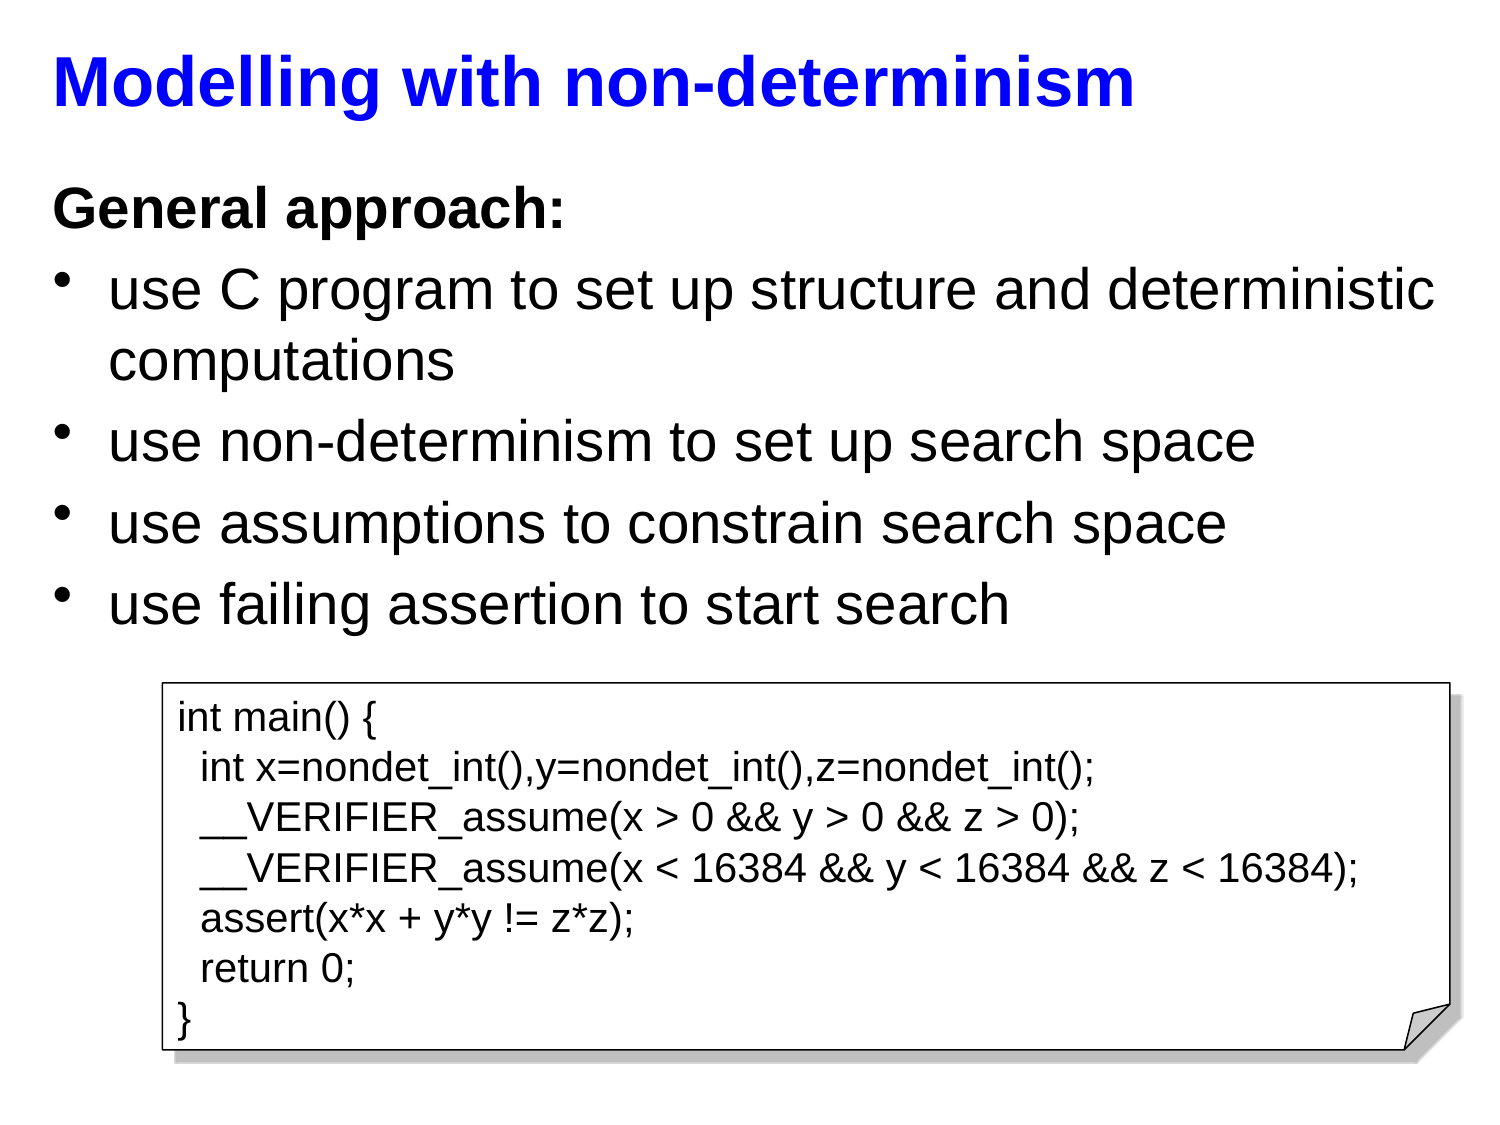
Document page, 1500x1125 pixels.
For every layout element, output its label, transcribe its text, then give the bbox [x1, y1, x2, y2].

text_box int main() { int x=nondet_int(),y=nondet_int(),z=nondet_int(); __VERIFIER_assume(x > 0 && y > 0 && z > 0); __VERIFIER_assume(x < 16384 && y < 16384 && z < 16384); assert(x*x + y*y != z*z); return 0; } [162, 682, 1450, 1050]
list General approach: use C program to set up structure and deterministic computations use non-determinism to set up search space use assumptions to constrain search space use failing assertion to start search [37, 162, 1476, 1051]
title Modelling with non-determinism [37, 19, 1476, 138]
